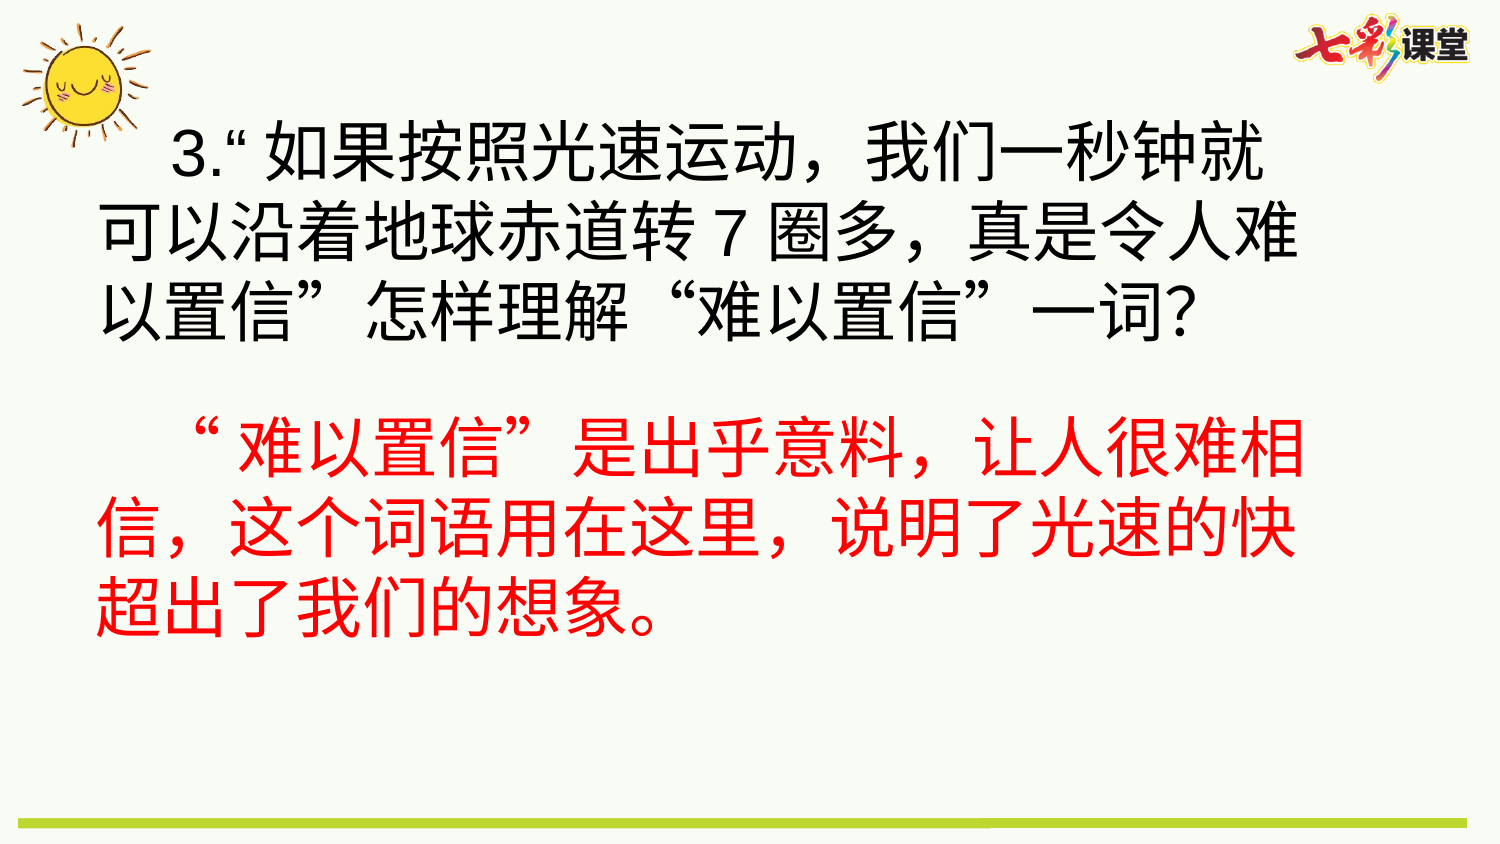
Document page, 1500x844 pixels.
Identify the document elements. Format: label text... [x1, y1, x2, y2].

picture [1291, 9, 1472, 87]
picture [18, 771, 1467, 844]
text_box 3.“如果按照光速运动，我们一秒钟就可以沿着地球赤道转7圈多，真是令人难以置信”怎样理解“难以置信”一词？ [81, 102, 1317, 358]
text_box “难以置信”是出乎意料，让人很难相信，这个词语用在这里，说明了光速的快超出了我们的想象。 [80, 398, 1353, 653]
picture [0, 0, 173, 172]
